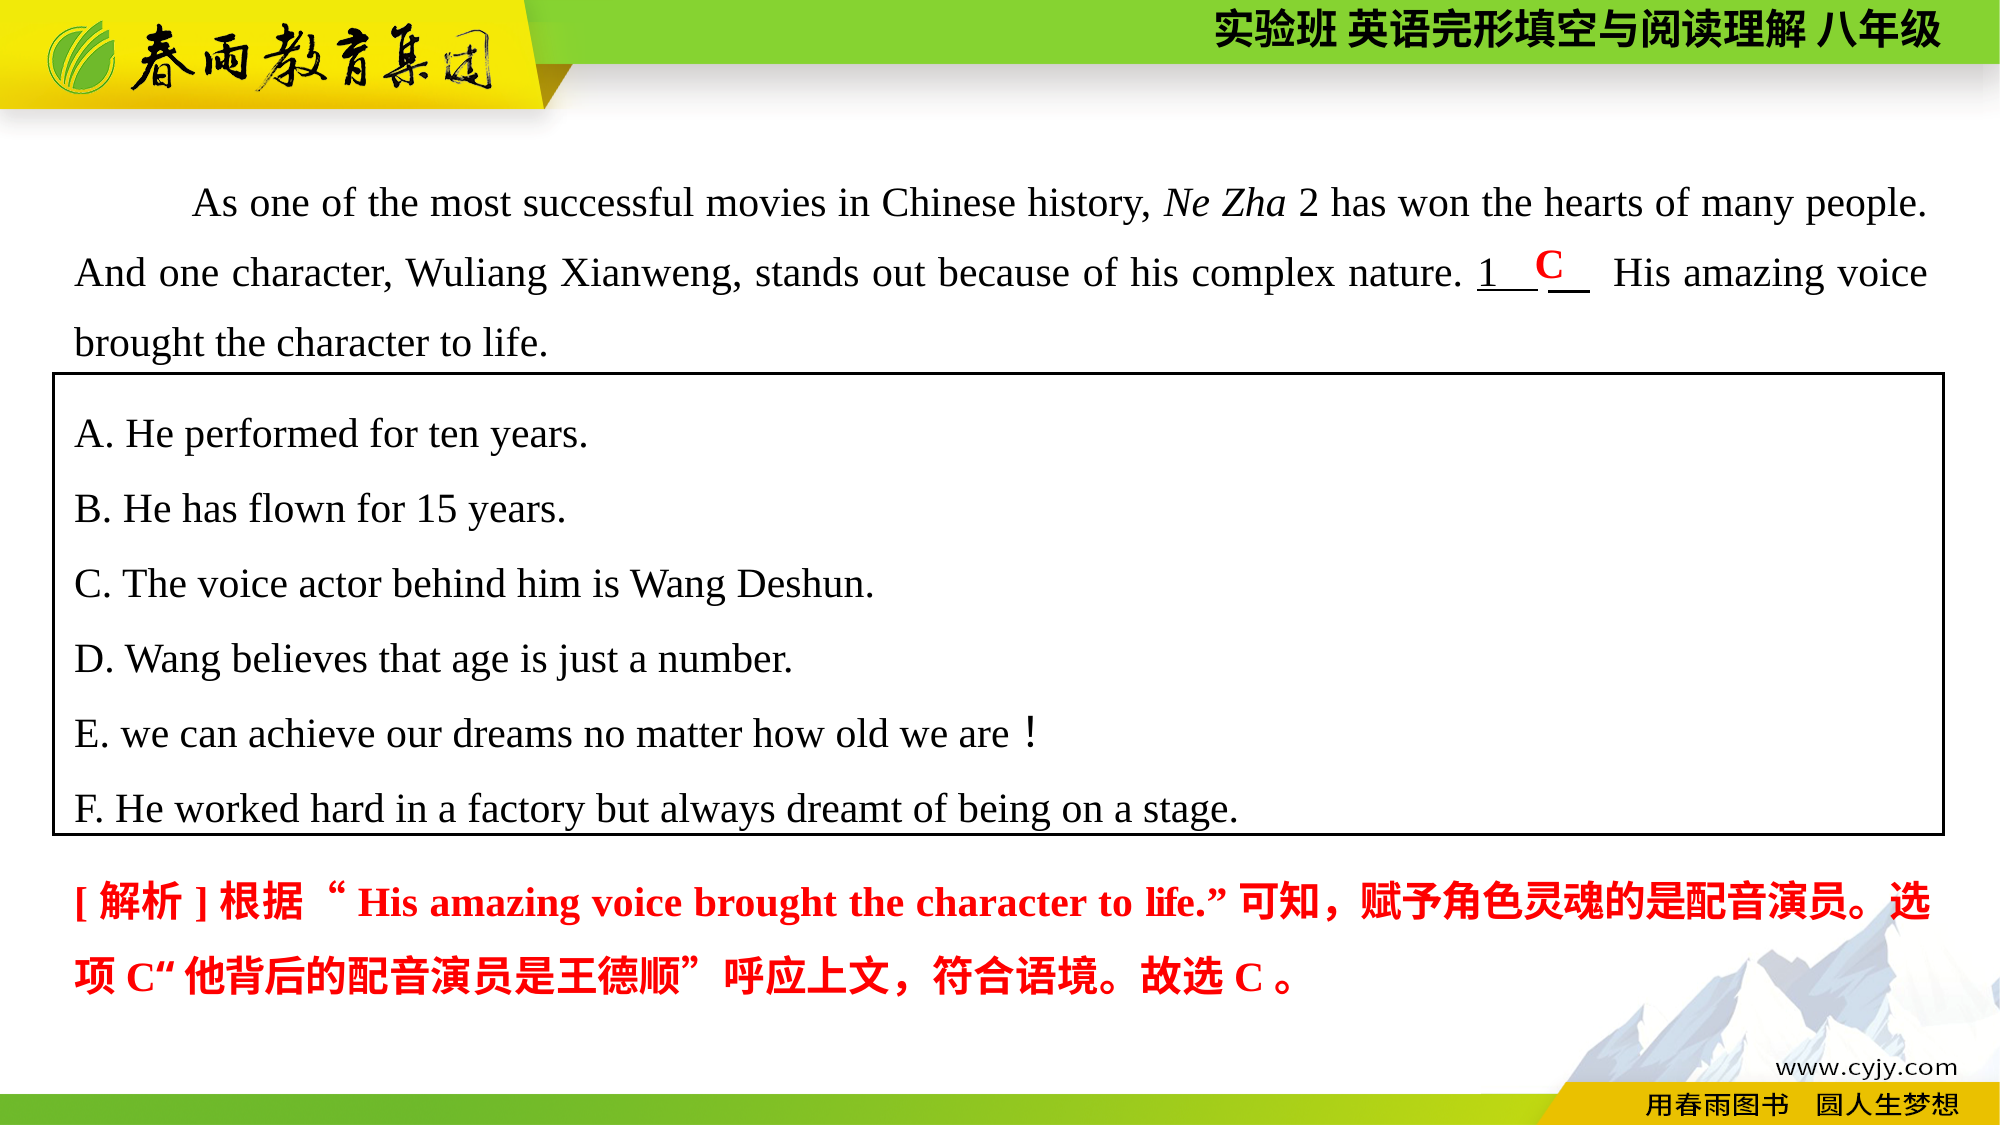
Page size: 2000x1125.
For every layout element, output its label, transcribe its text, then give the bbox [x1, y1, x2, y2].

list As one of the most successful movies in Chinese history, Ne Zha 2 has won the hearts of many people. And one character, Wuliang Xianweng, stands out because of his complex nature. 1 His amazing voice brought the character to life. [59, 147, 1944, 367]
text_box C [1519, 229, 1580, 294]
picture [0, 0, 2000, 1125]
text_box [解析]根据“His amazing voice brought the character to life.”可知，赋予角色灵魂的是配音演员。选项C“他背后的配音演员是王德顺”呼应上文，符合语境。故选C。 [59, 842, 1944, 1008]
text_box A. He performed for ten years. B. He has flown for 15 years. C. The voice actor behind him is Wang Deshun. D. Wang believes that age is just a number. E. we can achieve our dreams no matter how old we are！ F. He worked hard in a factory but always dreamt of being on a stage. [59, 835, 1944, 839]
text_box [53, 373, 1944, 835]
